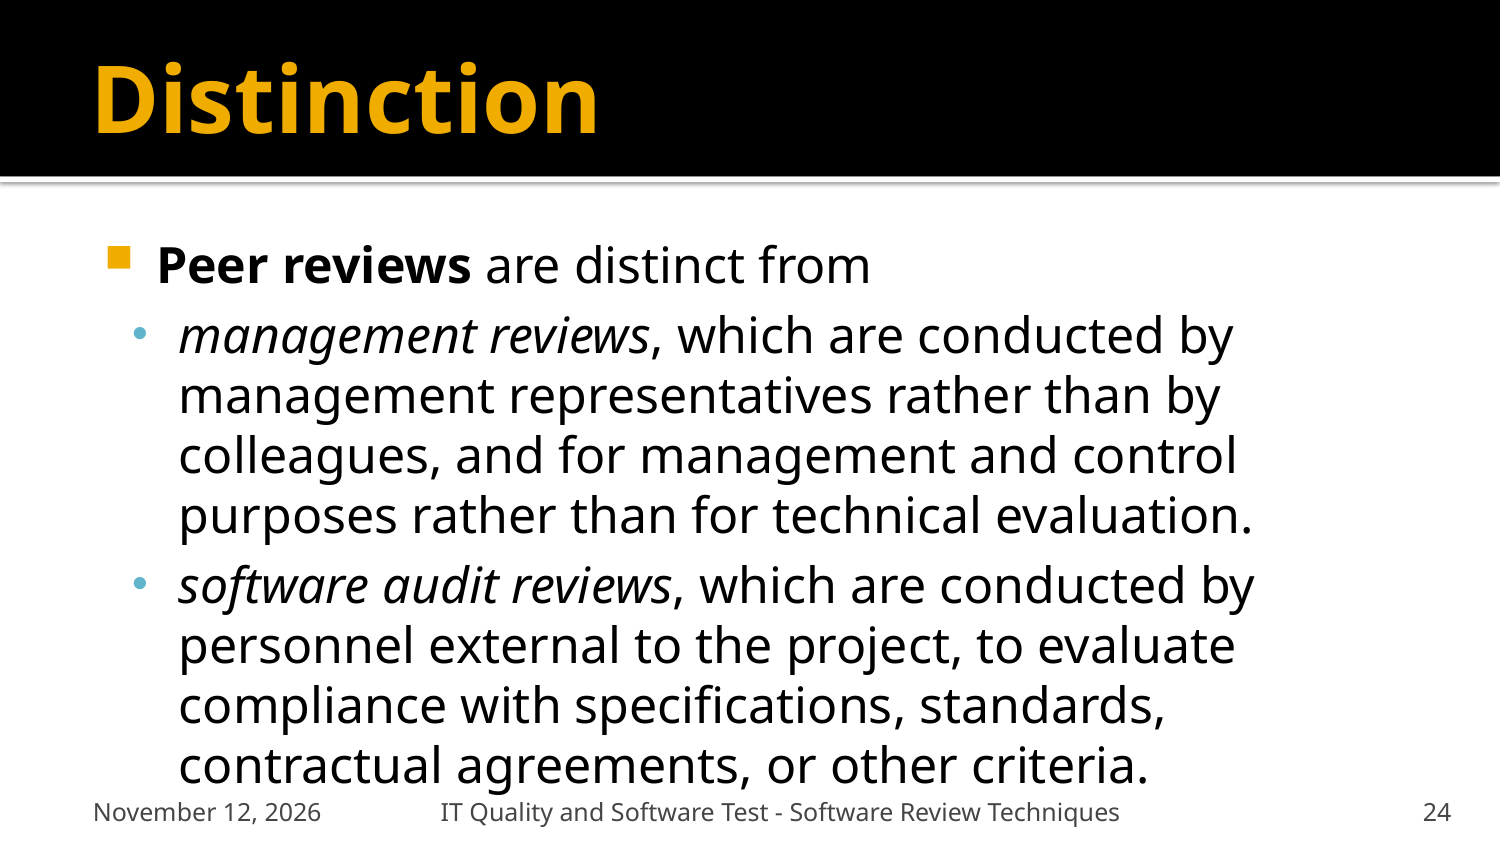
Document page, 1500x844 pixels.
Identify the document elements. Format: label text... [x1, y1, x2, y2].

footer IT Quality and Software Test - Software Review Techniques [433, 801, 1337, 831]
title Distinction [75, 19, 1425, 174]
slide_number 24 [1345, 796, 1467, 831]
list Peer reviews are distinct from management reviews, which are conducted by management representatives rather than by colleagues, and for management and control purposes rather than for technical evaluation. software audit reviews, which are conducted by personnel external to the project, to evaluate compliance with specifications, standards, contractual agreements, or other criteria. [75, 218, 1425, 801]
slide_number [75, 801, 425, 831]
